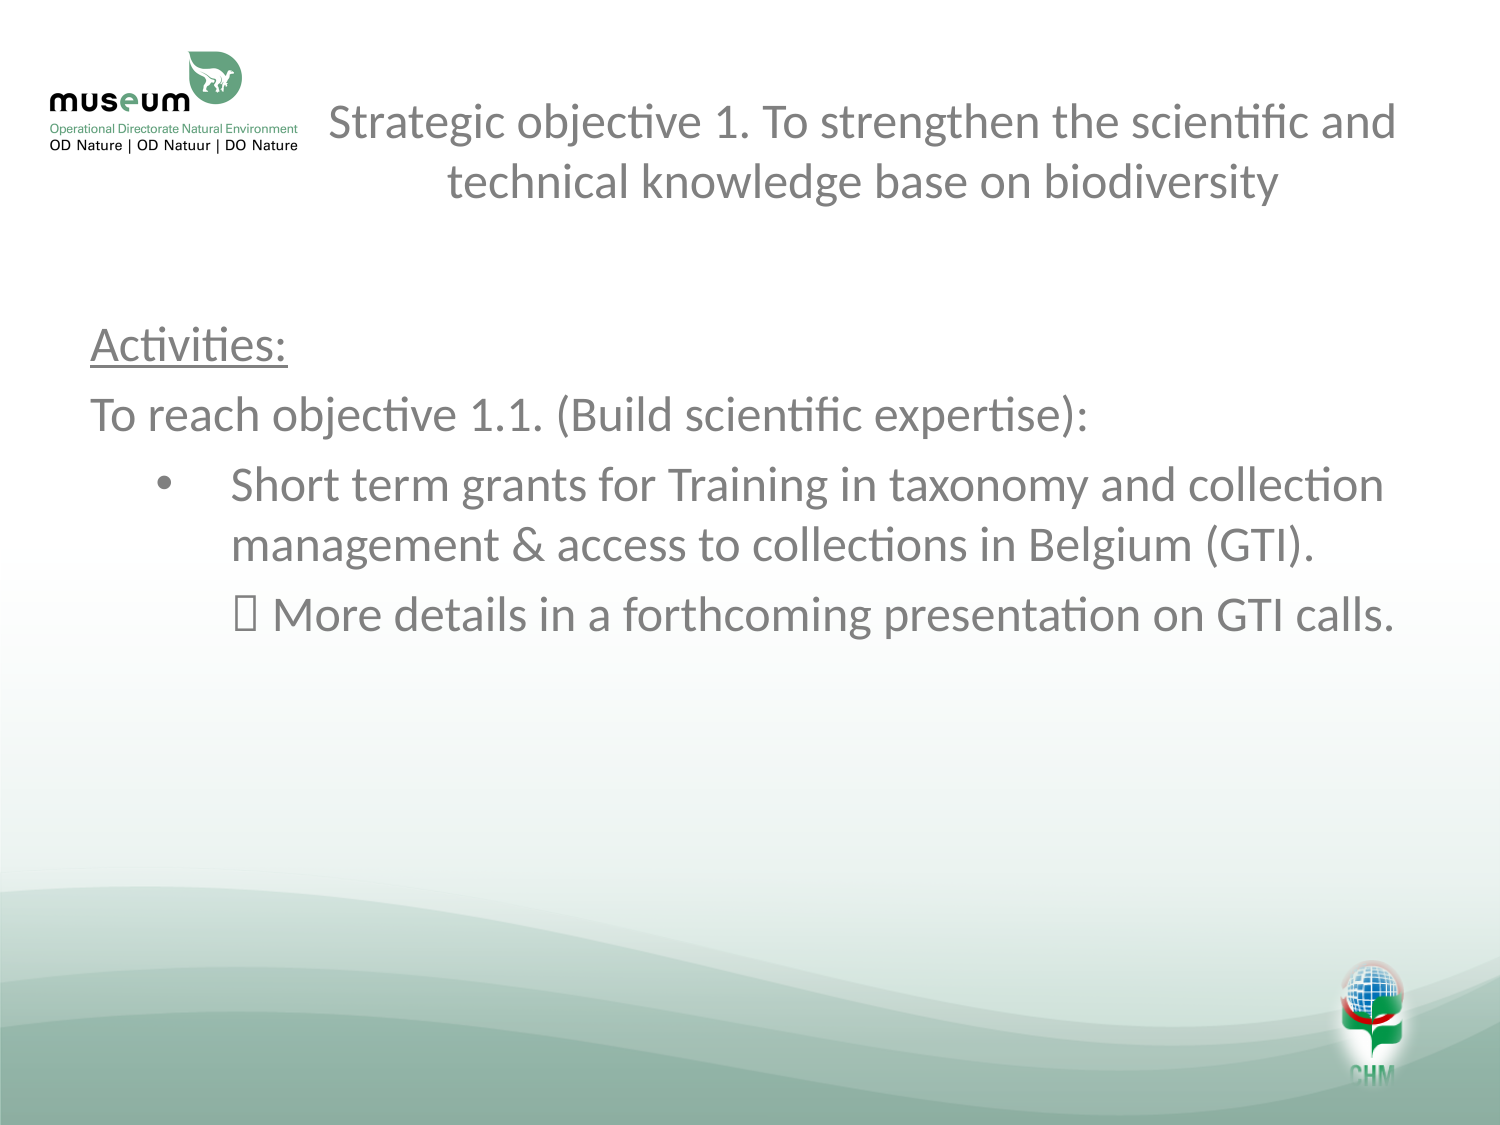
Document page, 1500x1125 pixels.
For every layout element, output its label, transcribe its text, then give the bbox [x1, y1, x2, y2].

picture [0, 0, 1500, 1125]
title Strategic objective 1. To strengthen the scientific and technical knowledge base on biodiversity [301, 79, 1425, 268]
list Activities: To reach objective 1.1. (Build scientific expertise): Short term grants for Training in taxonomy and collection management & access to collections in Belgium (GTI).  More details in a forthcoming presentation on GTI calls. [75, 304, 1425, 1047]
